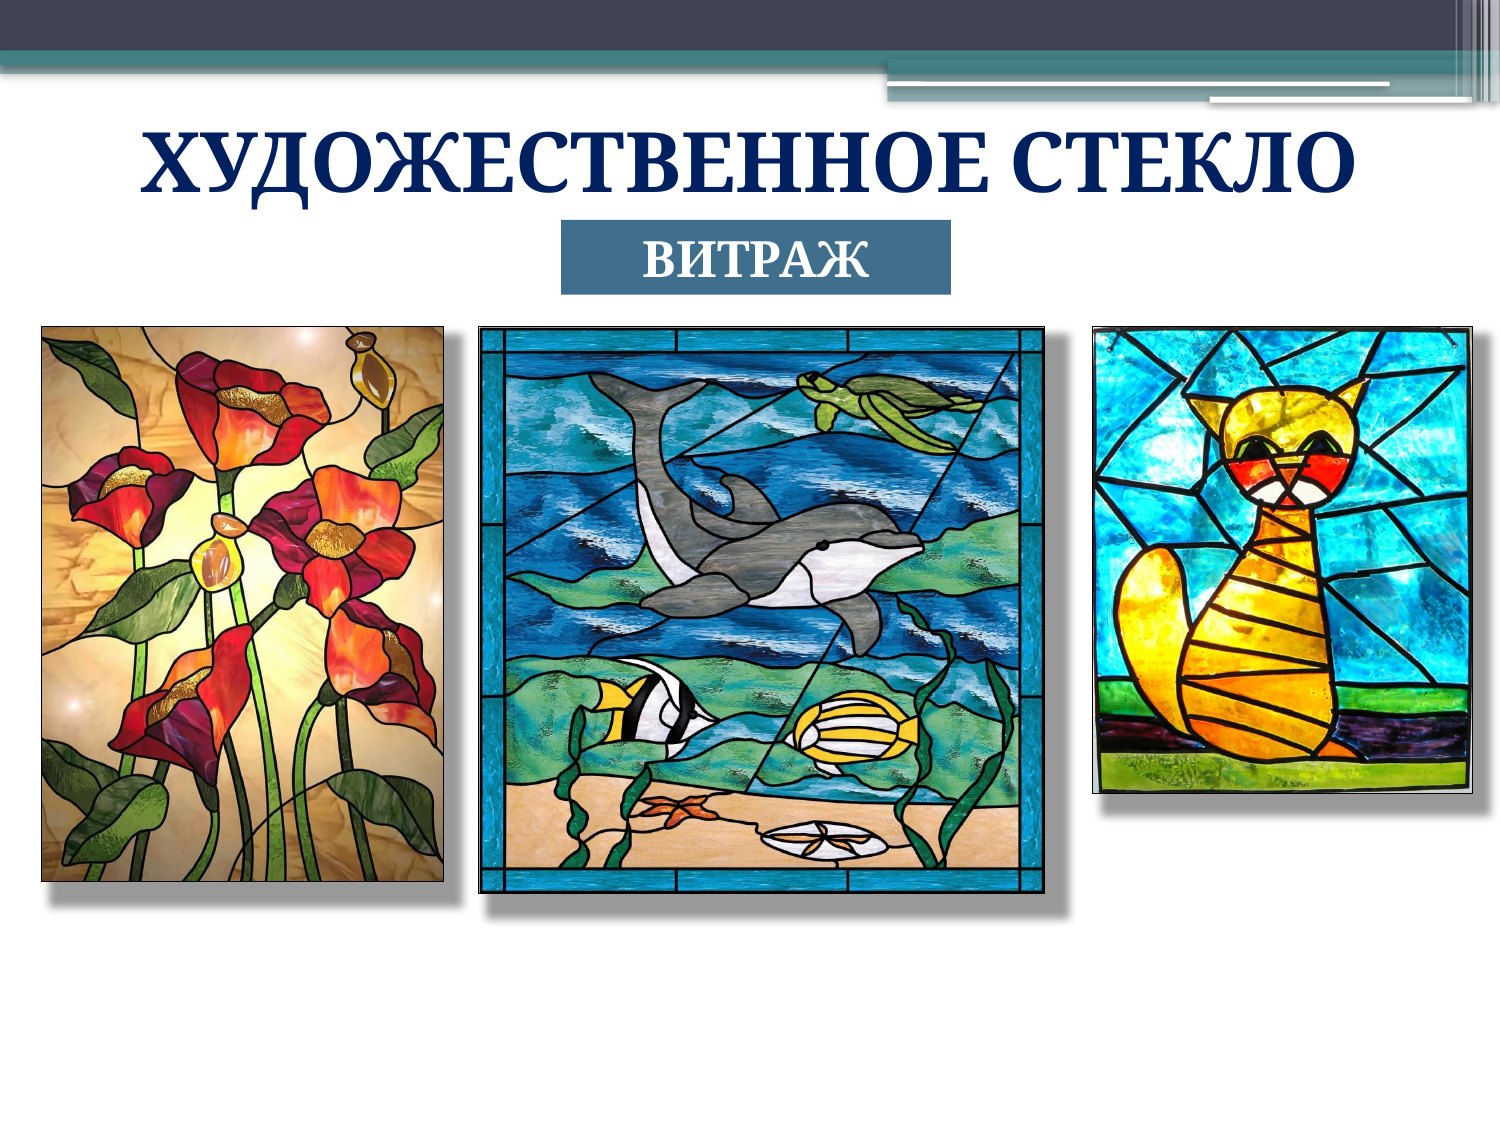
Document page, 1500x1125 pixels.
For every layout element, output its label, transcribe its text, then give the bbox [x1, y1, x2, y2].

picture [477, 326, 1045, 894]
text_box ВИТРАЖ [561, 219, 951, 295]
picture [40, 326, 443, 882]
picture [1092, 325, 1472, 794]
text_box ХУДОЖЕСТВЕННОЕ СТЕКЛО [0, 101, 1500, 217]
